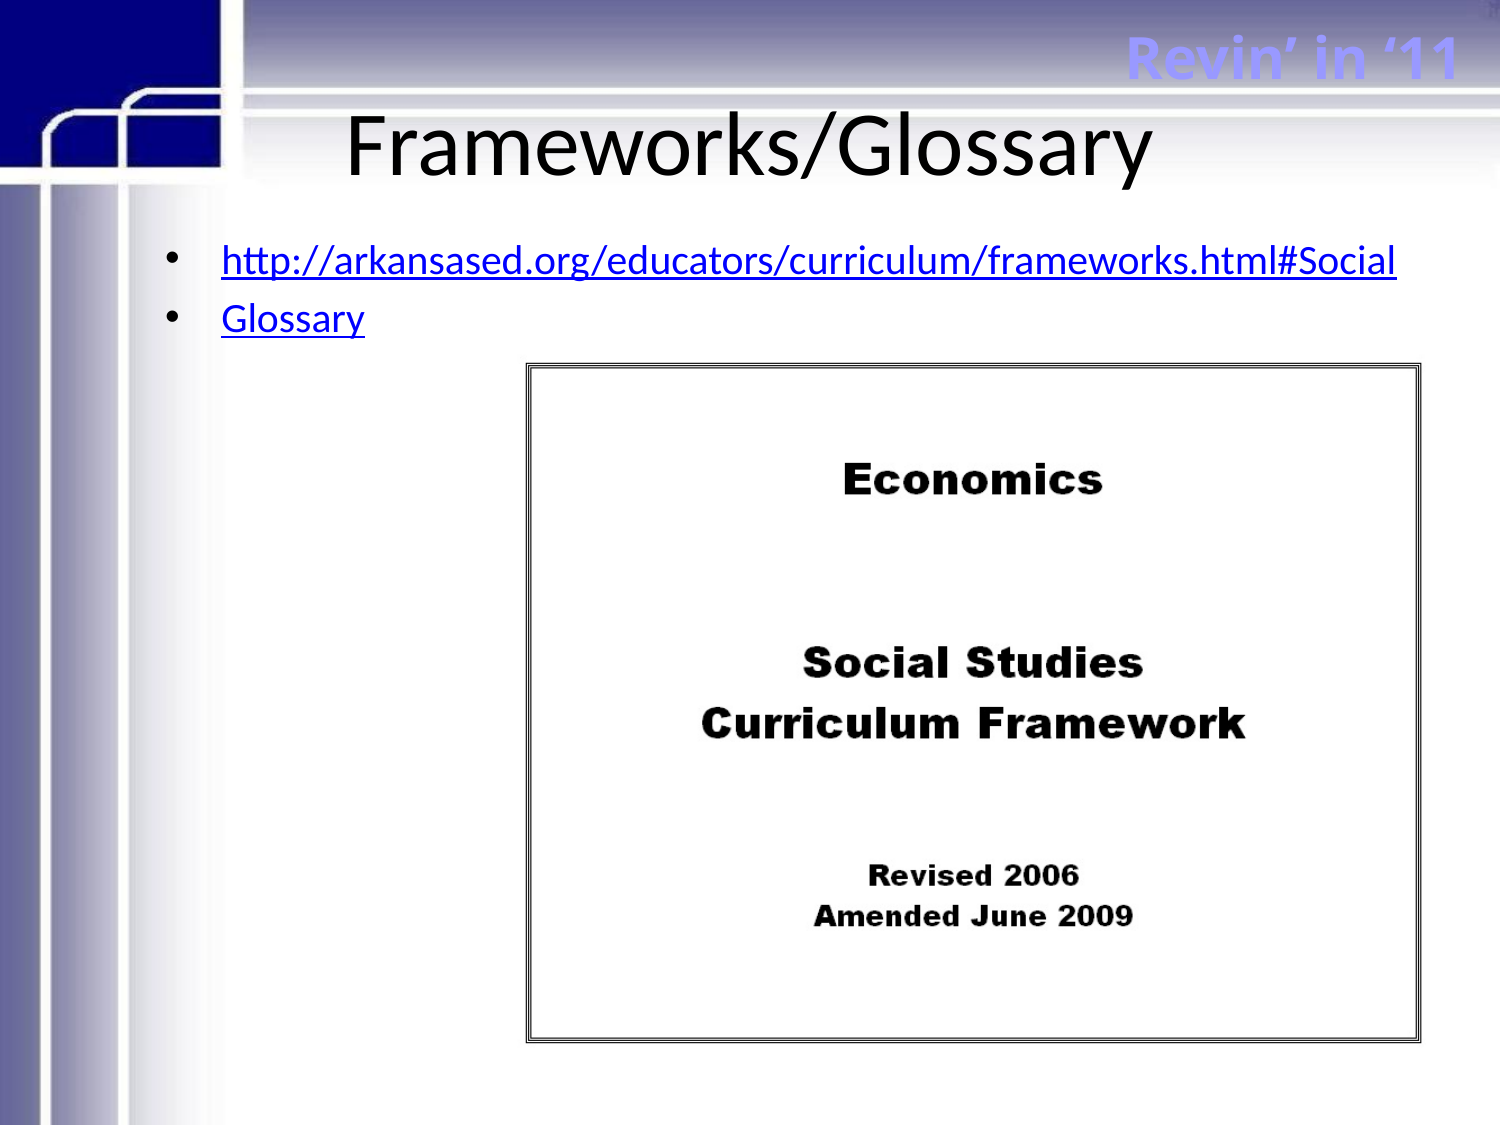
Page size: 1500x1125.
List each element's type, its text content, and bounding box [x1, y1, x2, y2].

picture [0, 0, 1500, 1125]
list http://arkansased.org/educators/curriculum/frameworks.html#Social Glossary [150, 224, 1500, 363]
title Frameworks/Glossary [75, 45, 1425, 233]
